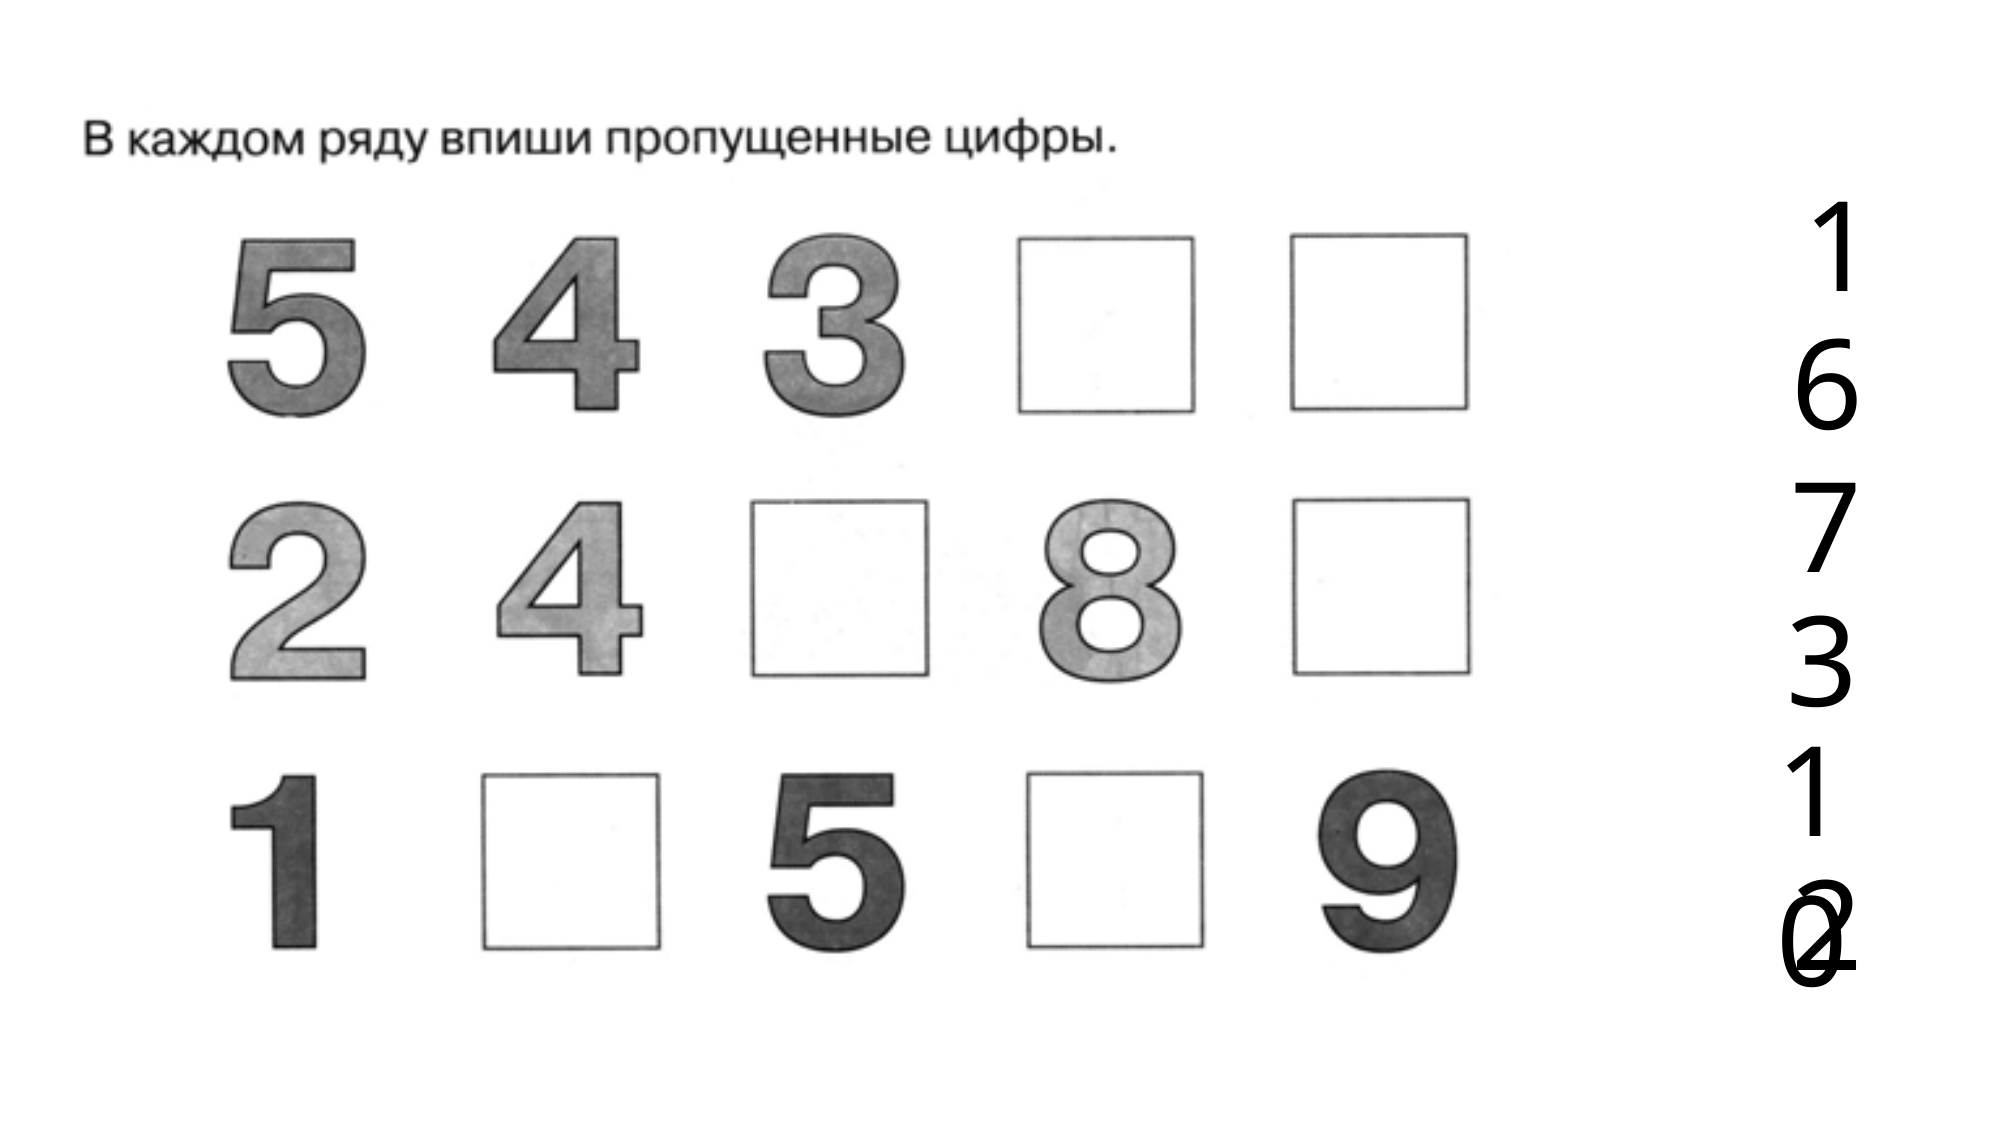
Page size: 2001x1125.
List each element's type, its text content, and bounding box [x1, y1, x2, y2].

picture [51, 69, 1549, 1014]
text_box 10 [1762, 703, 1910, 1019]
text_box 7 [1775, 439, 1865, 605]
text_box 3 [1771, 573, 1900, 739]
text_box 6 [1776, 297, 1839, 439]
text_box 1 [1788, 159, 1851, 325]
